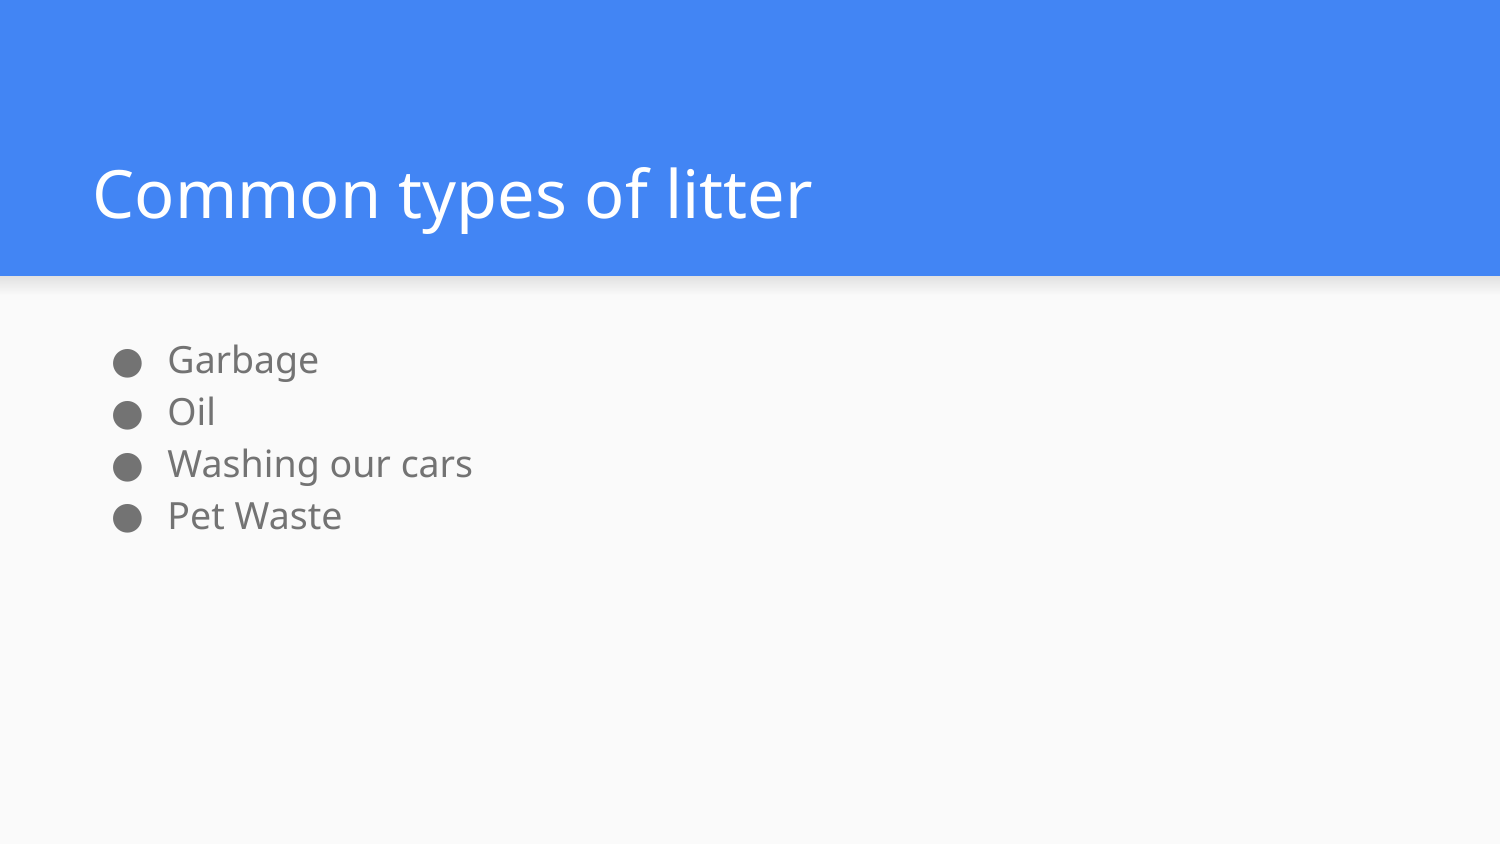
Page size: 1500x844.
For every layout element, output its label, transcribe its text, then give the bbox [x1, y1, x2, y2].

list Garbage Oil Washing our cars Pet Waste [77, 314, 1427, 760]
title Common types of litter [77, 121, 1427, 248]
